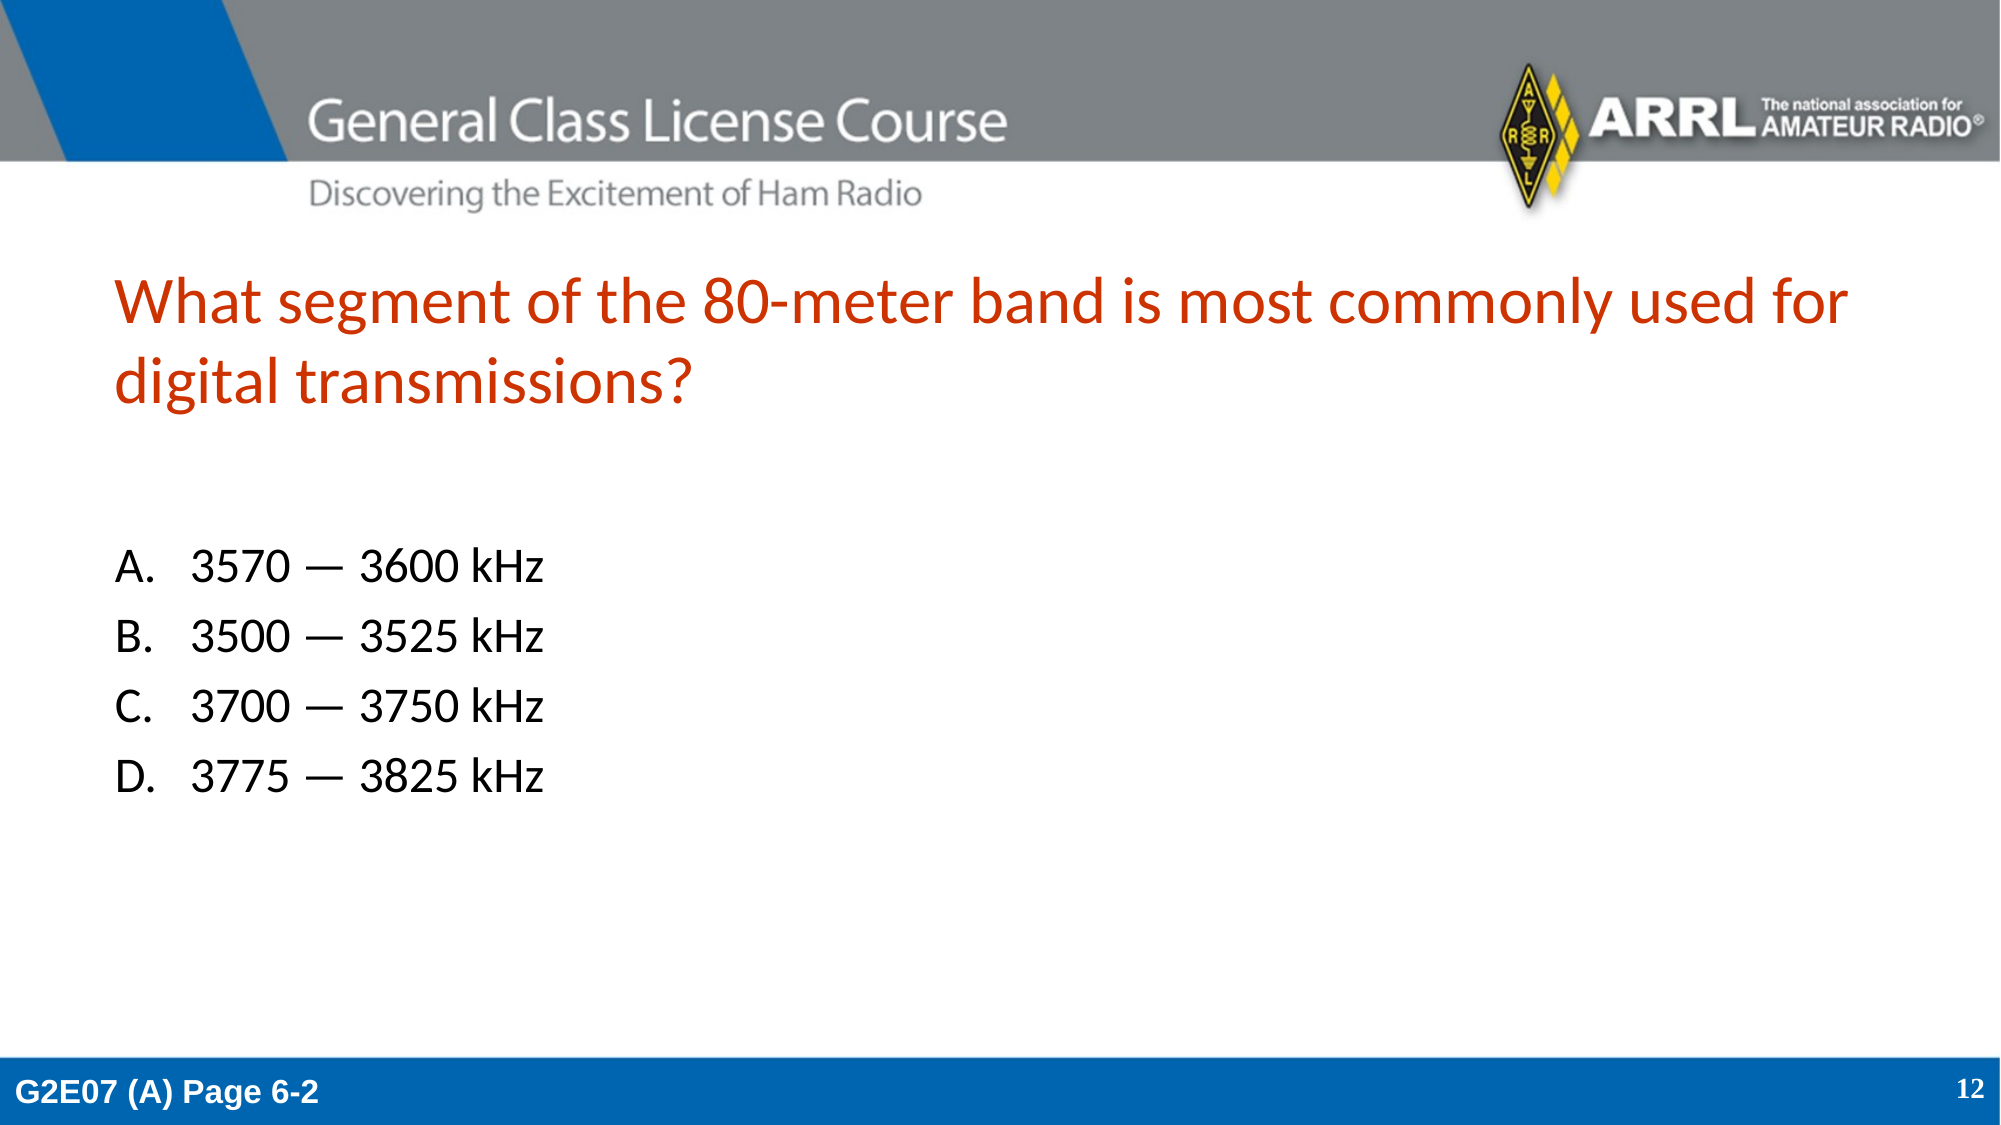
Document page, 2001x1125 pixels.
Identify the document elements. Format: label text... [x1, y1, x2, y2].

list 3570 — 3600 kHz 3500 — 3525 kHz 3700 — 3750 kHz 3775 — 3825 kHz [99, 525, 1900, 1005]
title What segment of the 80-meter band is most commonly used for digital transmissions? [99, 249, 1900, 468]
picture [0, 0, 2001, 1125]
text_box G2E07 (A) Page 6-2 [0, 1062, 1313, 1118]
text_box 12 [1875, 1062, 2000, 1113]
